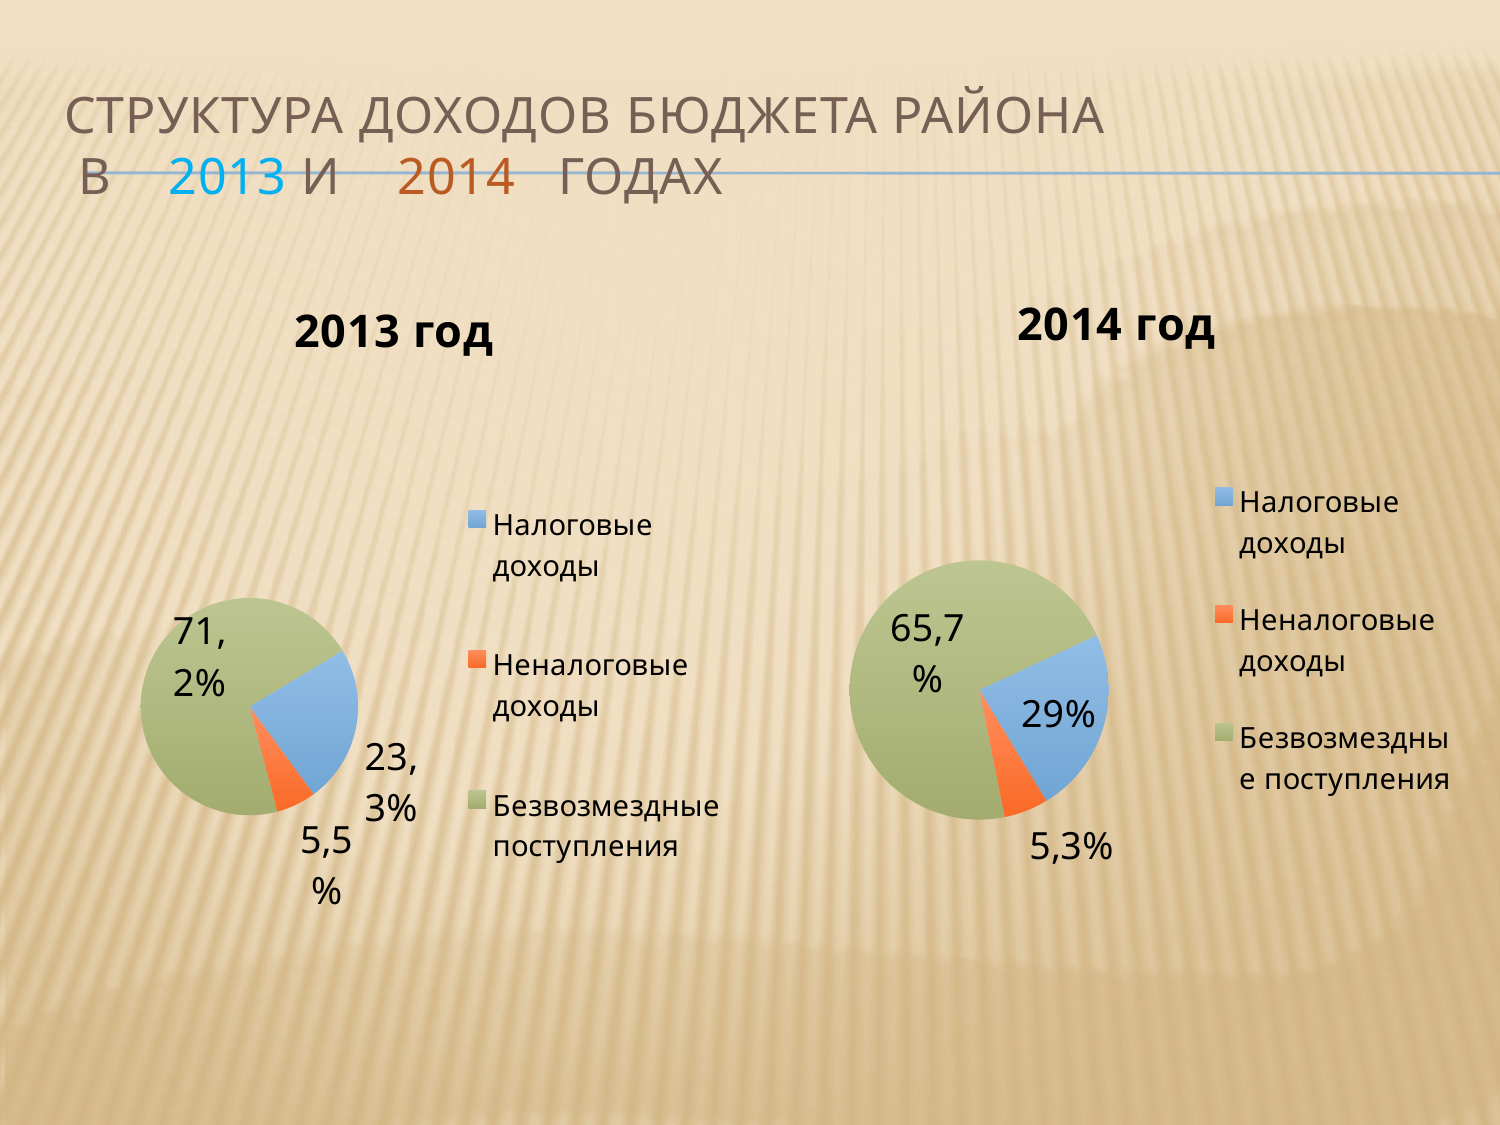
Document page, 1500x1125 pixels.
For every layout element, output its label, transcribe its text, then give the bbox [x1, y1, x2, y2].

chart [762, 255, 1471, 1012]
title Структура ДОХОДОВ БЮДЖЕТА района в 2013 и 2014 годах [49, 75, 1475, 213]
chart [49, 262, 738, 1038]
